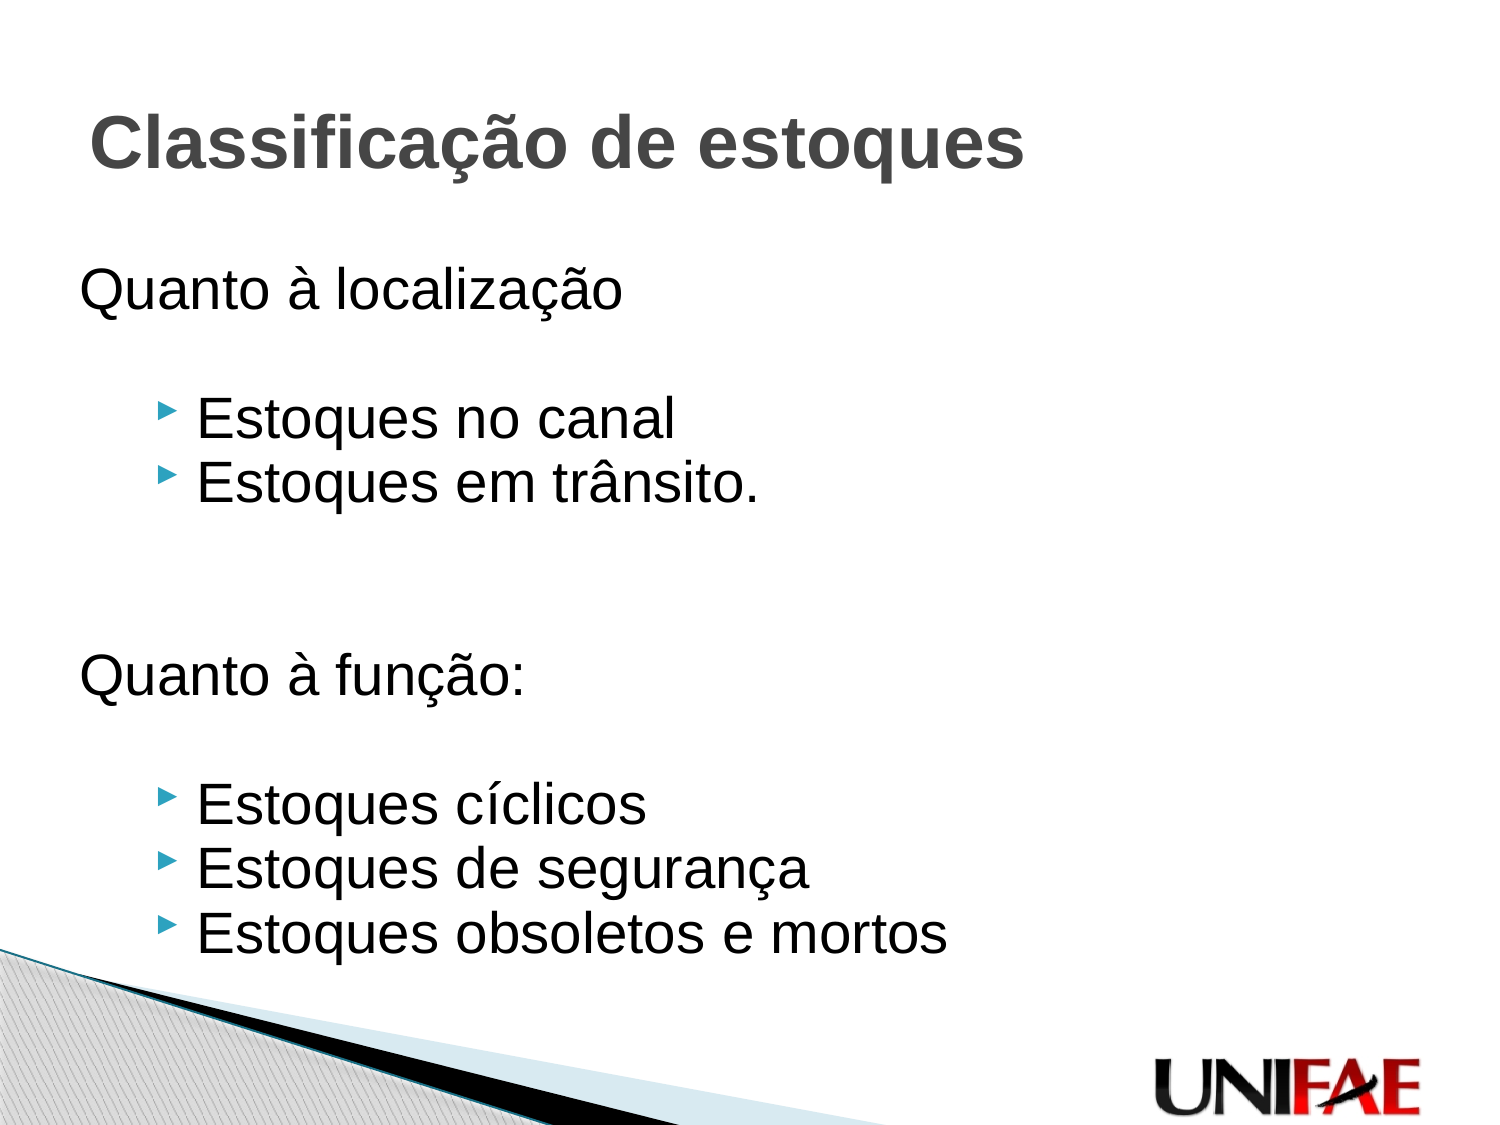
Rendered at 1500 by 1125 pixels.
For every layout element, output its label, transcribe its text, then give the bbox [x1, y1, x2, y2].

text_box Quanto à localização Estoques no canal Estoques em trânsito. Quanto à função: Estoques cíclicos Estoques de segurança Estoques obsoletos e mortos [46, 257, 1325, 868]
title Classificação de estoques [75, 45, 1425, 233]
picture [1153, 1056, 1424, 1118]
